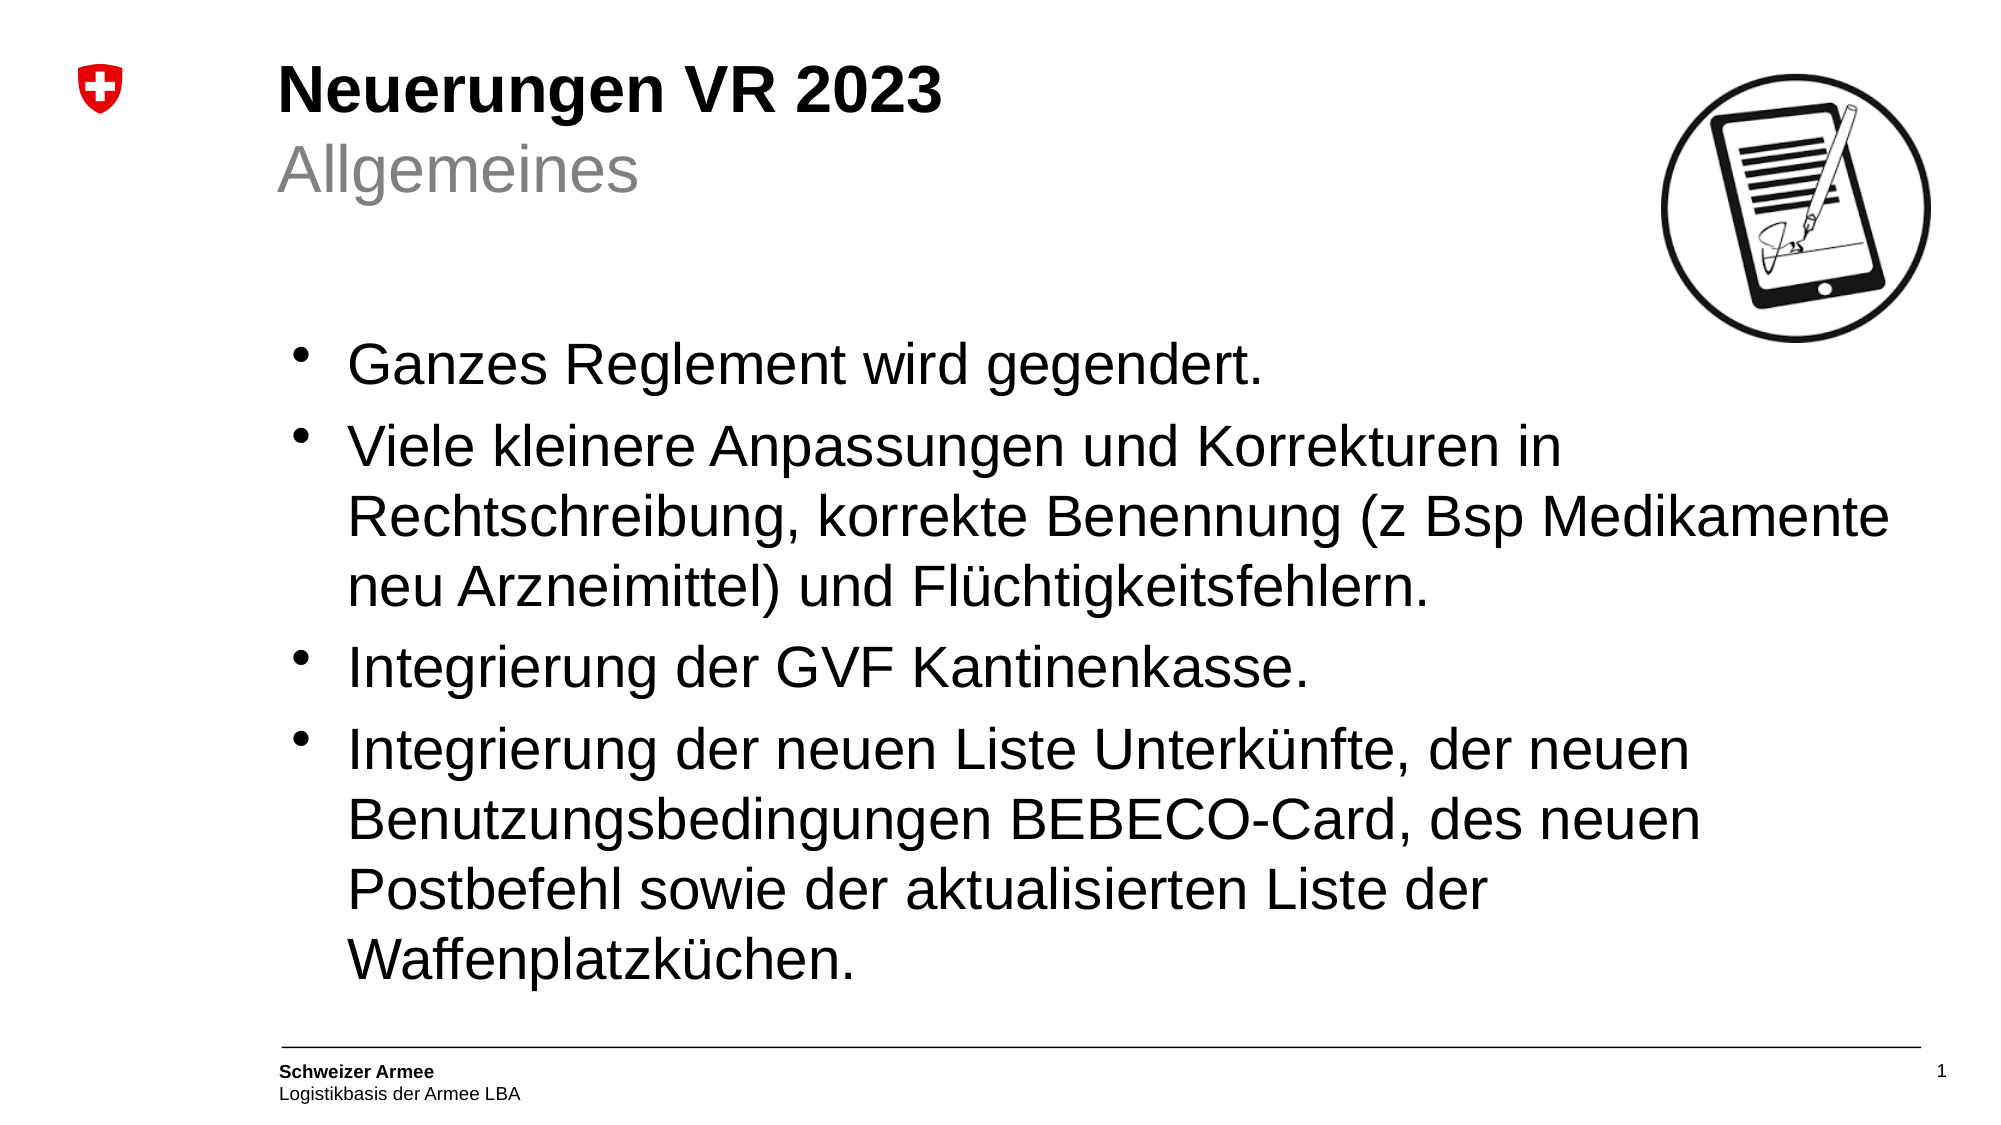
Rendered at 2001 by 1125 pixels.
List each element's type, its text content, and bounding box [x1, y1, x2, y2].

picture [1661, 73, 1931, 343]
list Ganzes Reglement wird gegendert. Viele kleinere Anpassungen und Korrekturen in Rechtschreibung, korrekte Benennung (z Bsp Medikamente neu Arzneimittel) und Flüchtigkeitsfehlern. Integrierung der GVF Kantinenkasse. Integrierung der neuen Liste Unterkünfte, der neuen Benutzungsbedingungen BEBECO-Card, des neuen Postbefehl sowie der aktualisierten Liste der Waffenplatzküchen. [290, 326, 1910, 983]
title Neuerungen VR 2023 Allgemeines [277, 45, 1910, 209]
picture [78, 64, 123, 115]
